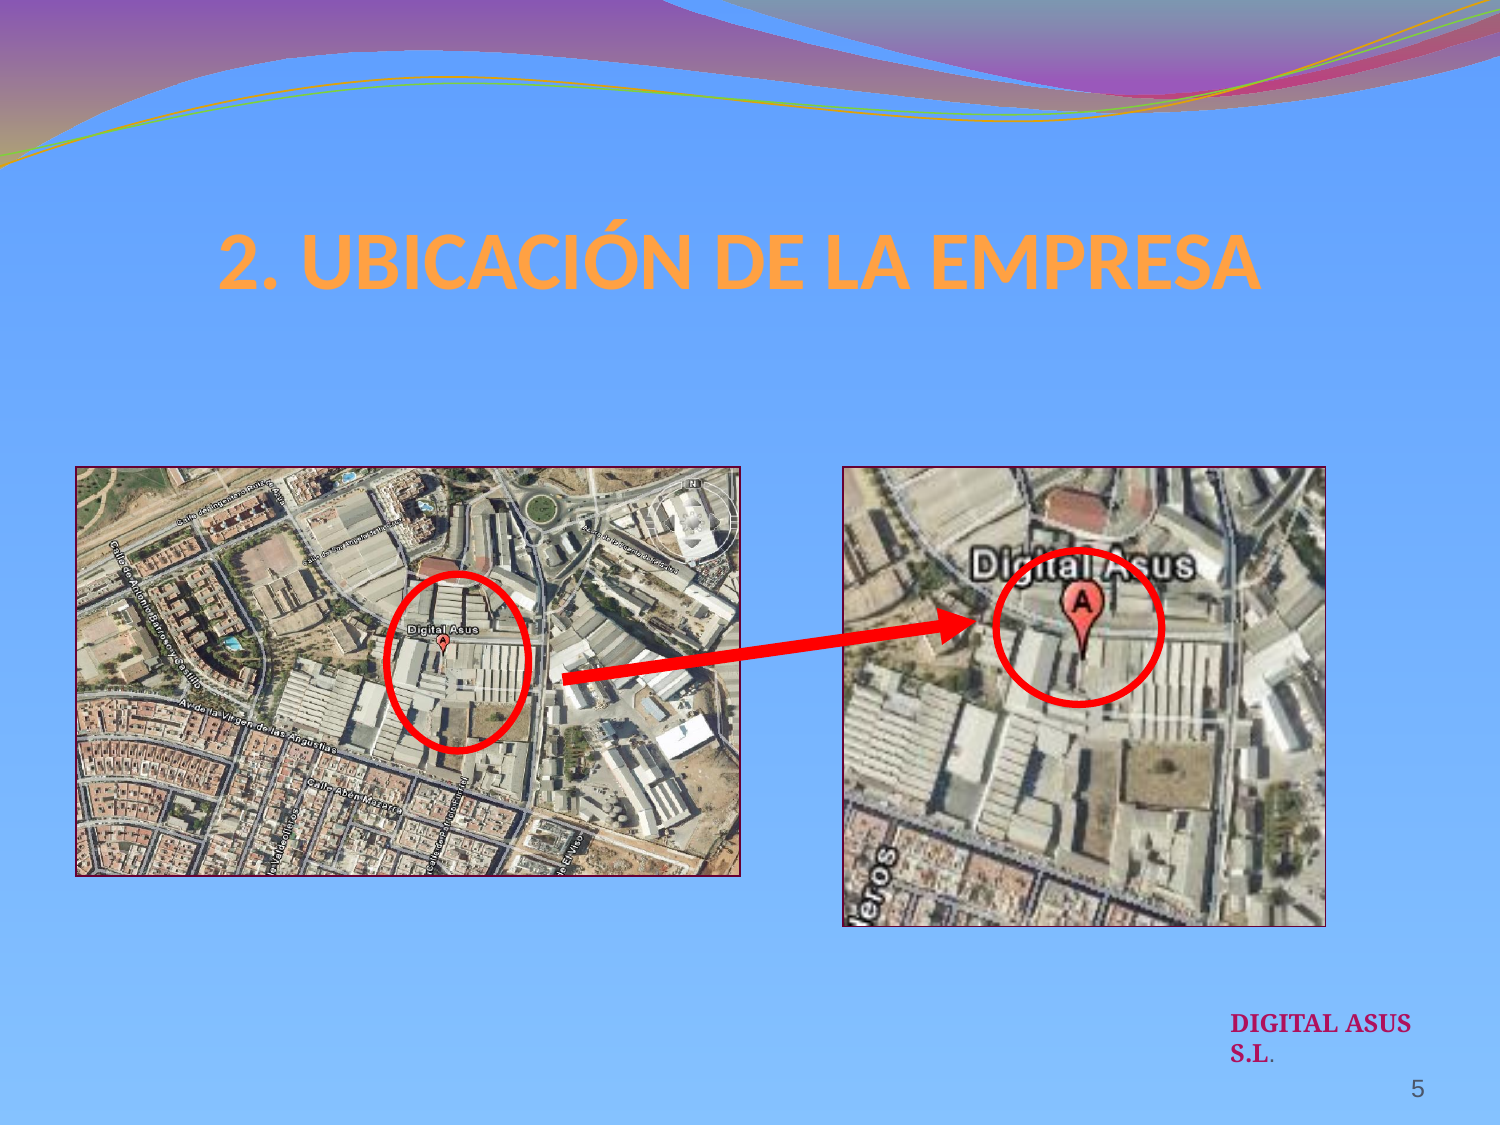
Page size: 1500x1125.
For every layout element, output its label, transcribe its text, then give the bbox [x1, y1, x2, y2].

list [843, 467, 1326, 926]
slide_number 5 [1299, 1042, 1425, 1103]
text_box Flexibilidad: [704, 13, 773, 18]
text_box DIGITAL ASUS S.L. [1230, 1019, 1453, 1068]
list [76, 467, 740, 876]
text_box 2. UBICACIÓN DE LA EMPRESA [64, 207, 1415, 307]
